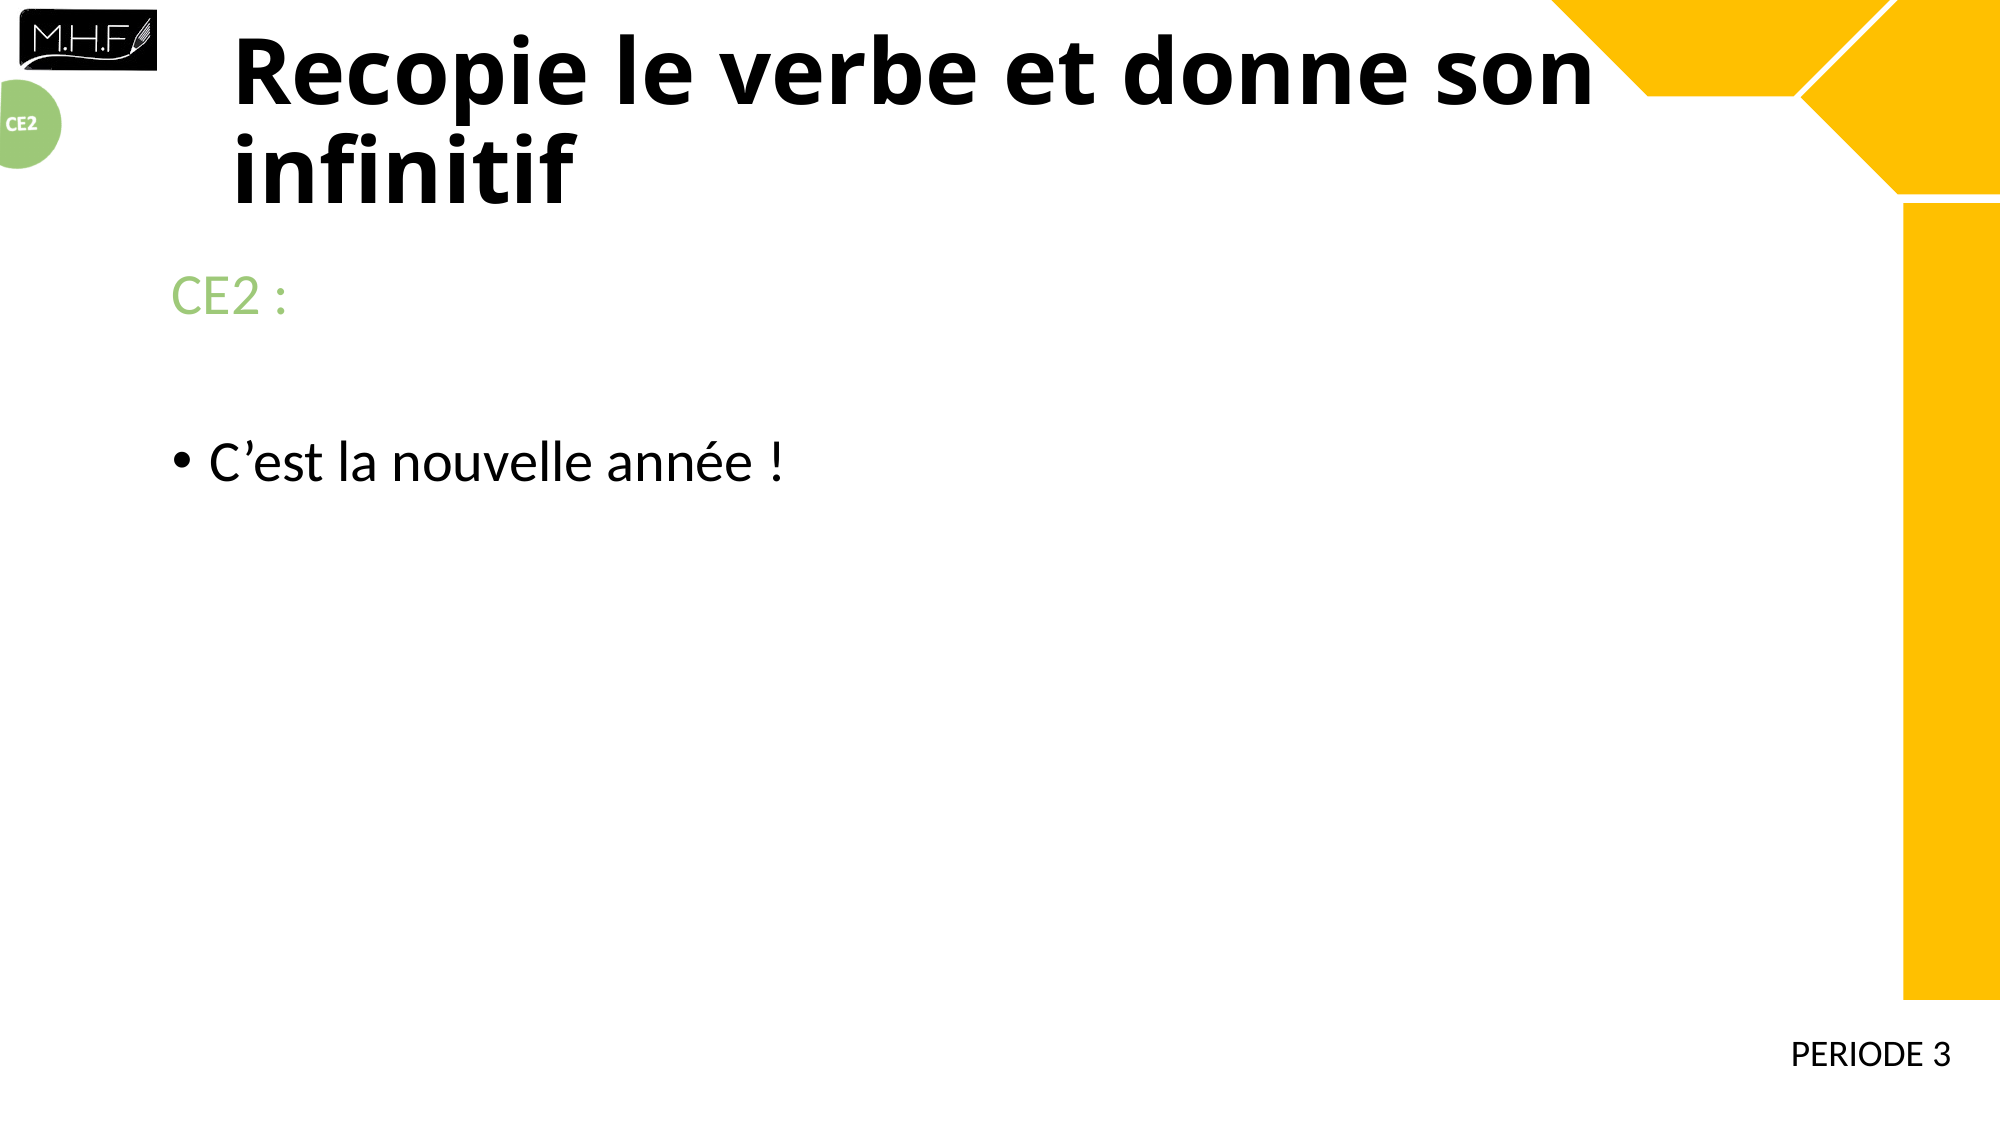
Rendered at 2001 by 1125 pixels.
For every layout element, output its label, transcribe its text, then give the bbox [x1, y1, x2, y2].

text_box [1549, 0, 1892, 98]
text_box [1902, 202, 2000, 1001]
title Recopie le verbe et donne son infinitif [216, 15, 1763, 233]
text_box [1799, 0, 2000, 196]
text_box PERIODE 3 [1362, 1021, 1967, 1125]
text_box CE2 : C’est la nouvelle année ! [156, 256, 979, 971]
picture [0, 7, 157, 207]
